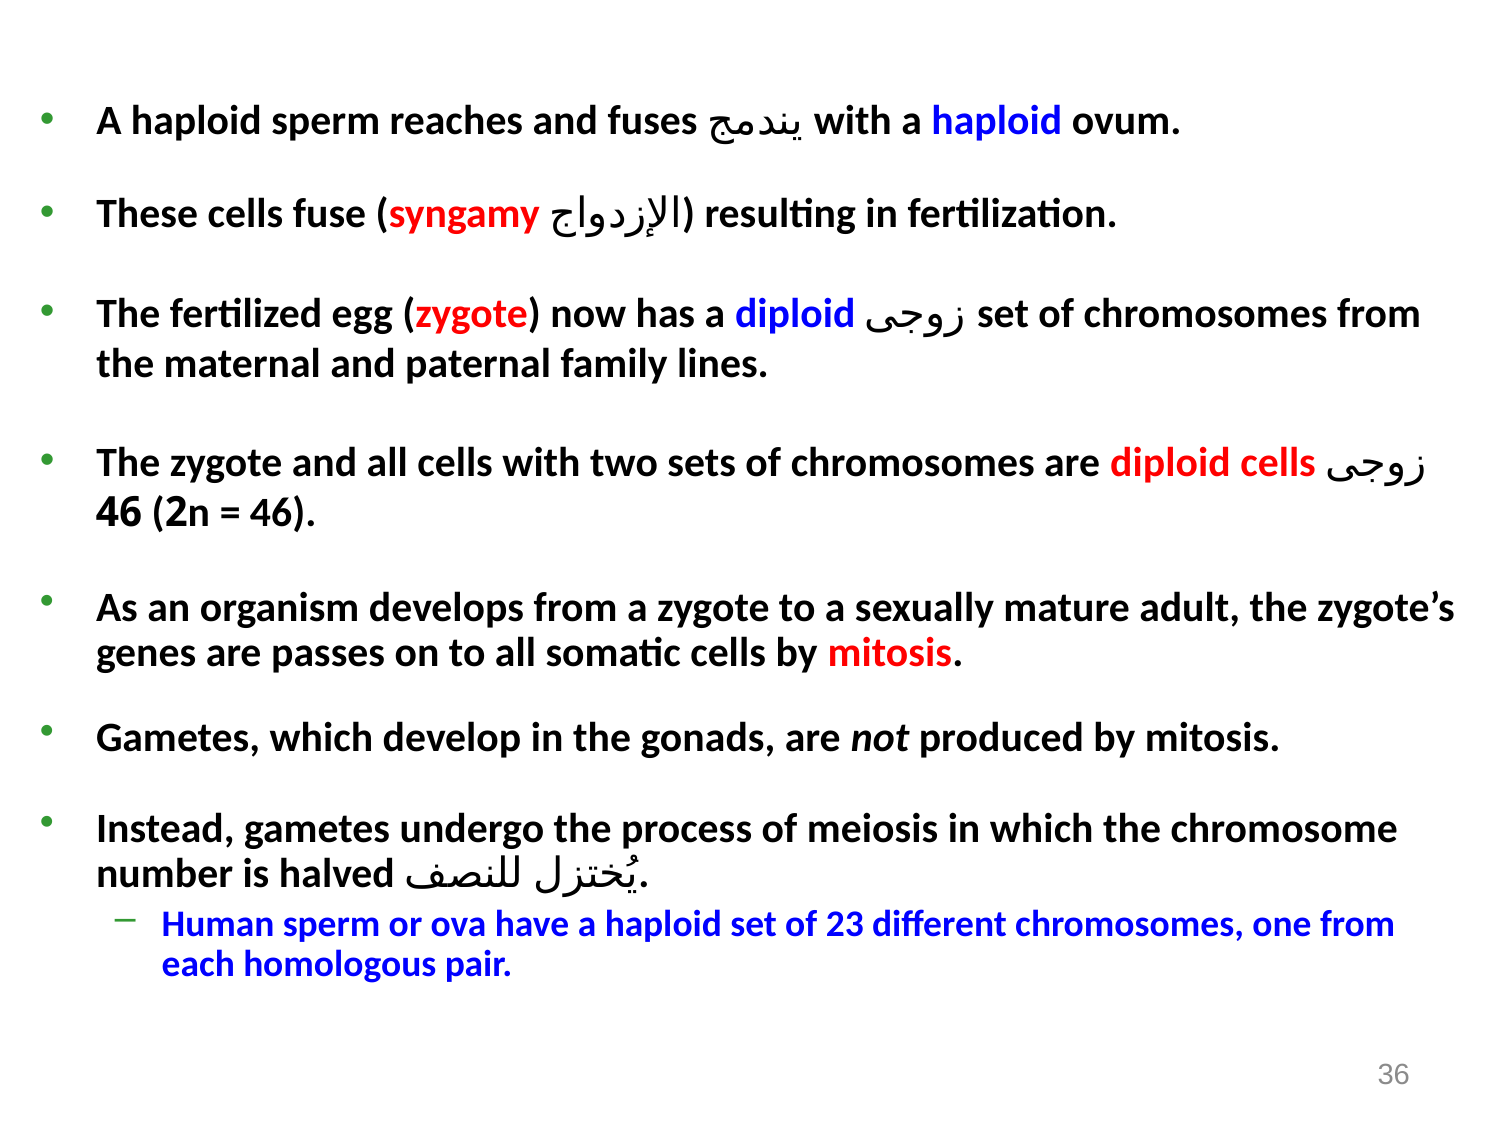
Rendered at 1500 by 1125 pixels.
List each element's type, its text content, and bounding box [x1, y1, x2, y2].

text_box As an organism develops from a zygote to a sexually mature adult, the zygote’s genes are passes on to all somatic cells by mitosis. Gametes, which develop in the gonads, are not produced by mitosis. Instead, gametes undergo the process of meiosis in which the chromosome number is halved يُختزل للنصف. Human sperm or ova have a haploid set of 23 different chromosomes, one from each homologous pair. [24, 577, 1475, 992]
slide_number 36 [1074, 1042, 1425, 1103]
list A haploid sperm reaches and fuses يندمج with a haploid ovum. These cells fuse (syngamy الإزدواج) resulting in fertilization. The fertilized egg (zygote) now has a diploid زوجى set of chromosomes from the maternal and paternal family lines. The zygote and all cells with two sets of chromosomes are diploid cells زوجى 46 (2n = 46). [24, 85, 1475, 577]
